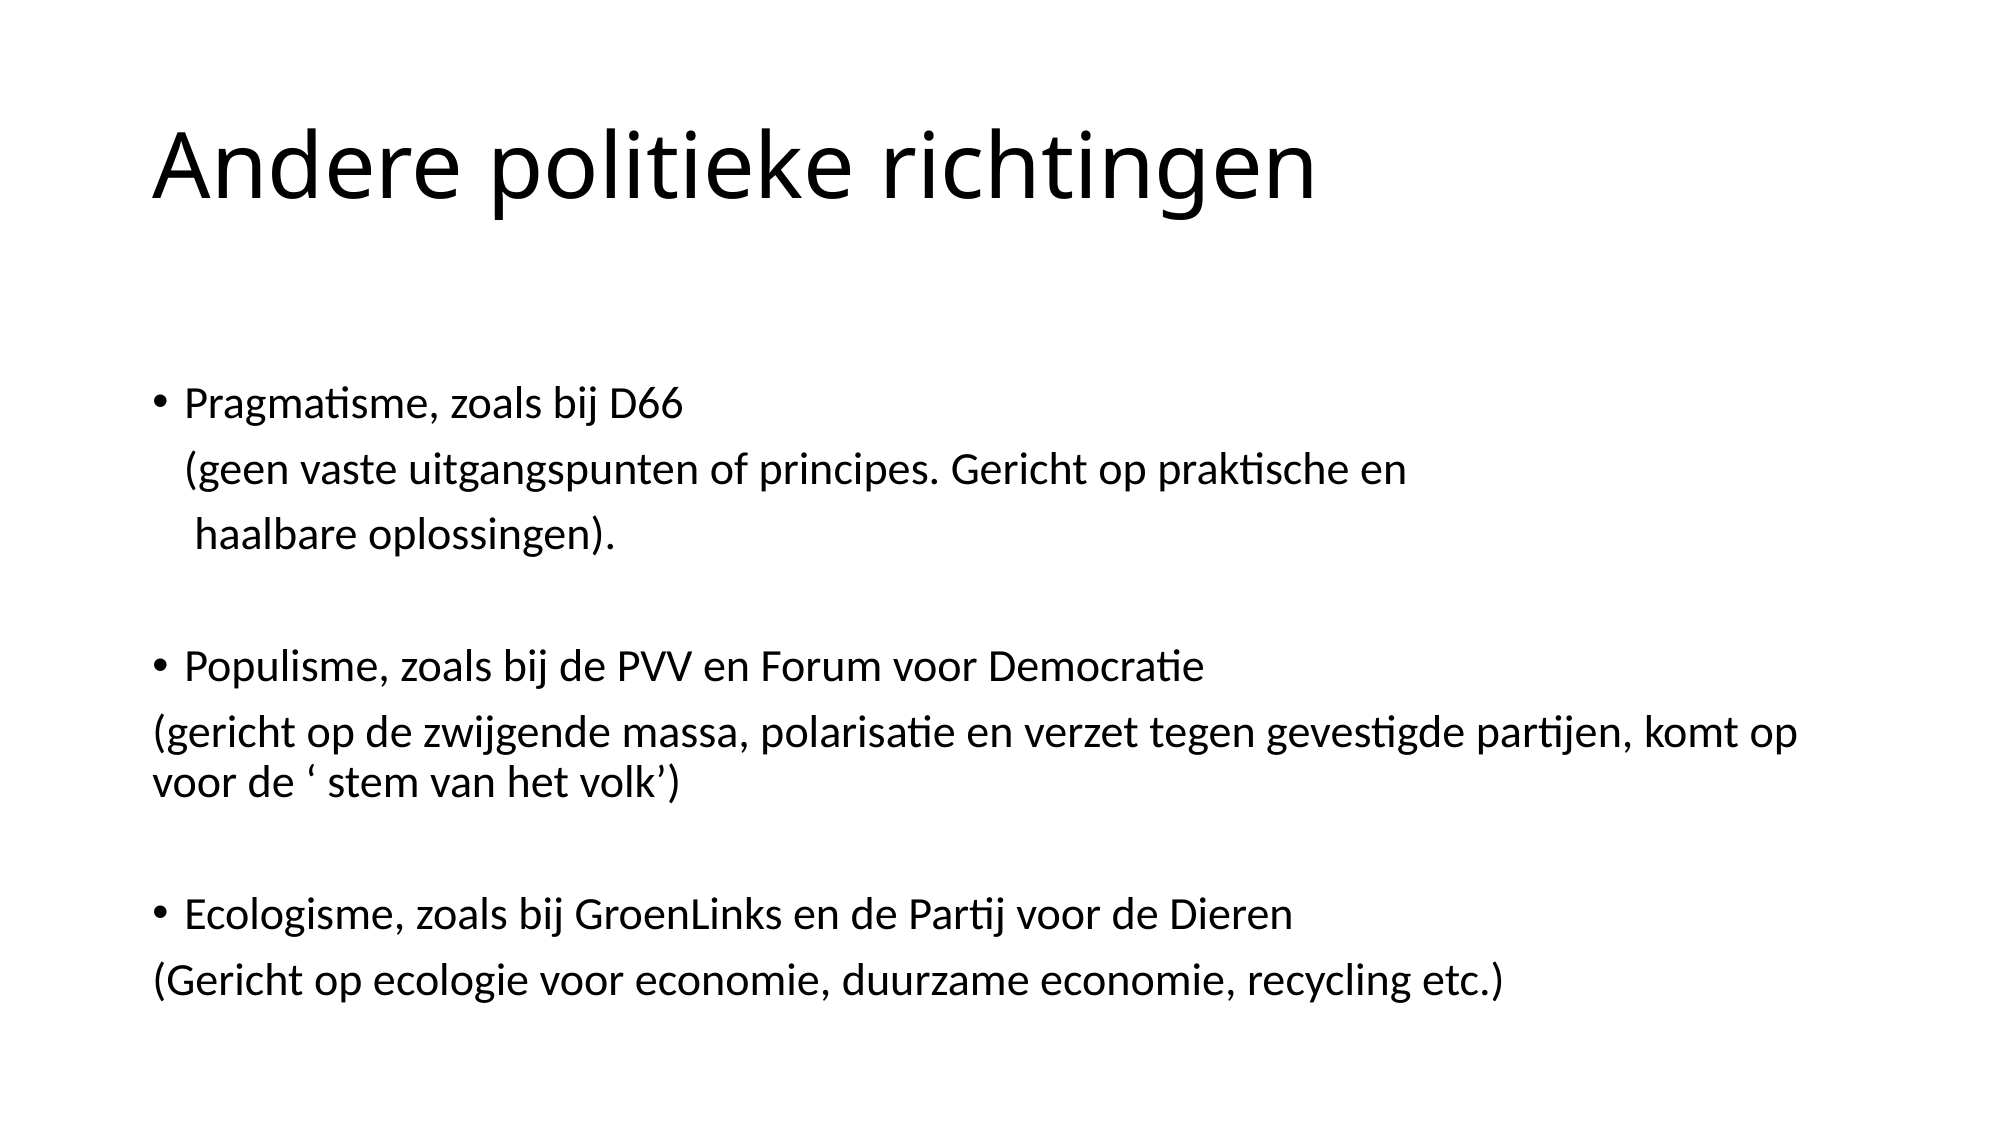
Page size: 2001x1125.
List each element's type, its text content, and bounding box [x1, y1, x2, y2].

title Andere politieke richtingen [137, 59, 1863, 278]
list Pragmatisme, zoals bij D66 (geen vaste uitgangspunten of principes. Gericht op praktische en haalbare oplossingen). Populisme, zoals bij de PVV en Forum voor Democratie (gericht op de zwijgende massa, polarisatie en verzet tegen gevestigde partijen, komt op voor de ‘ stem van het volk’) Ecologisme, zoals bij GroenLinks en de Partij voor de Dieren (Gericht op ecologie voor economie, duurzame economie, recycling etc.) [137, 299, 1863, 1014]
